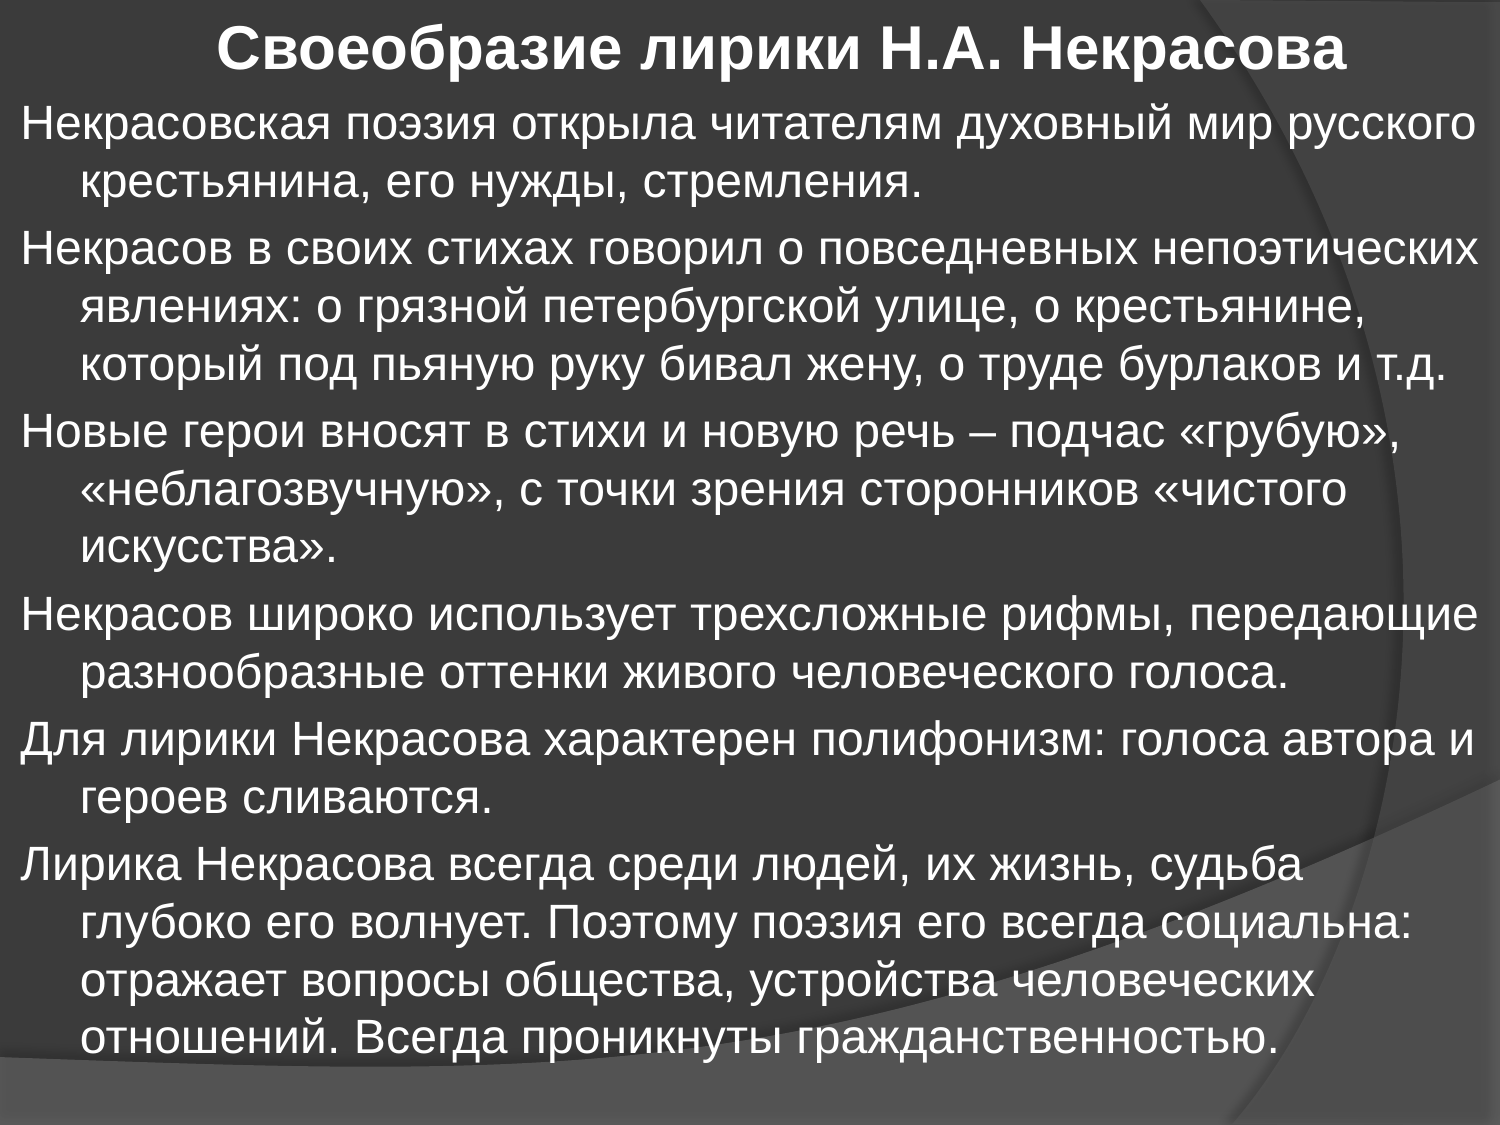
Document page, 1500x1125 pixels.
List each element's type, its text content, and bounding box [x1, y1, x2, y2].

list Своеобразие лирики Н.А. Некрасова Некрасовская поэзия открыла читателям духовный мир русского крестьянина, его нужды, стремления. Некрасов в своих стихах говорил о повседневных непоэтических явлениях: о грязной петербургской улице, о крестьянине, который под пьяную руку бивал жену, о труде бурлаков и т.д. Новые герои вносят в стихи и новую речь – подчас «грубую», «неблагозвучную», с точки зрения сторонников «чистого искусства». Некрасов широко использует трехсложные рифмы, передающие разнообразные оттенки живого человеческого голоса. Для лирики Некрасова характерен полифонизм: голоса автора и героев сливаются. Лирика Некрасова всегда среди людей, их жизнь, судьба глубоко его волнует. Поэтому поэзия его всегда социальна: отражает вопросы общества, устройства человеческих отношений. Всегда проникнуты гражданственностью. [0, 0, 1500, 1125]
